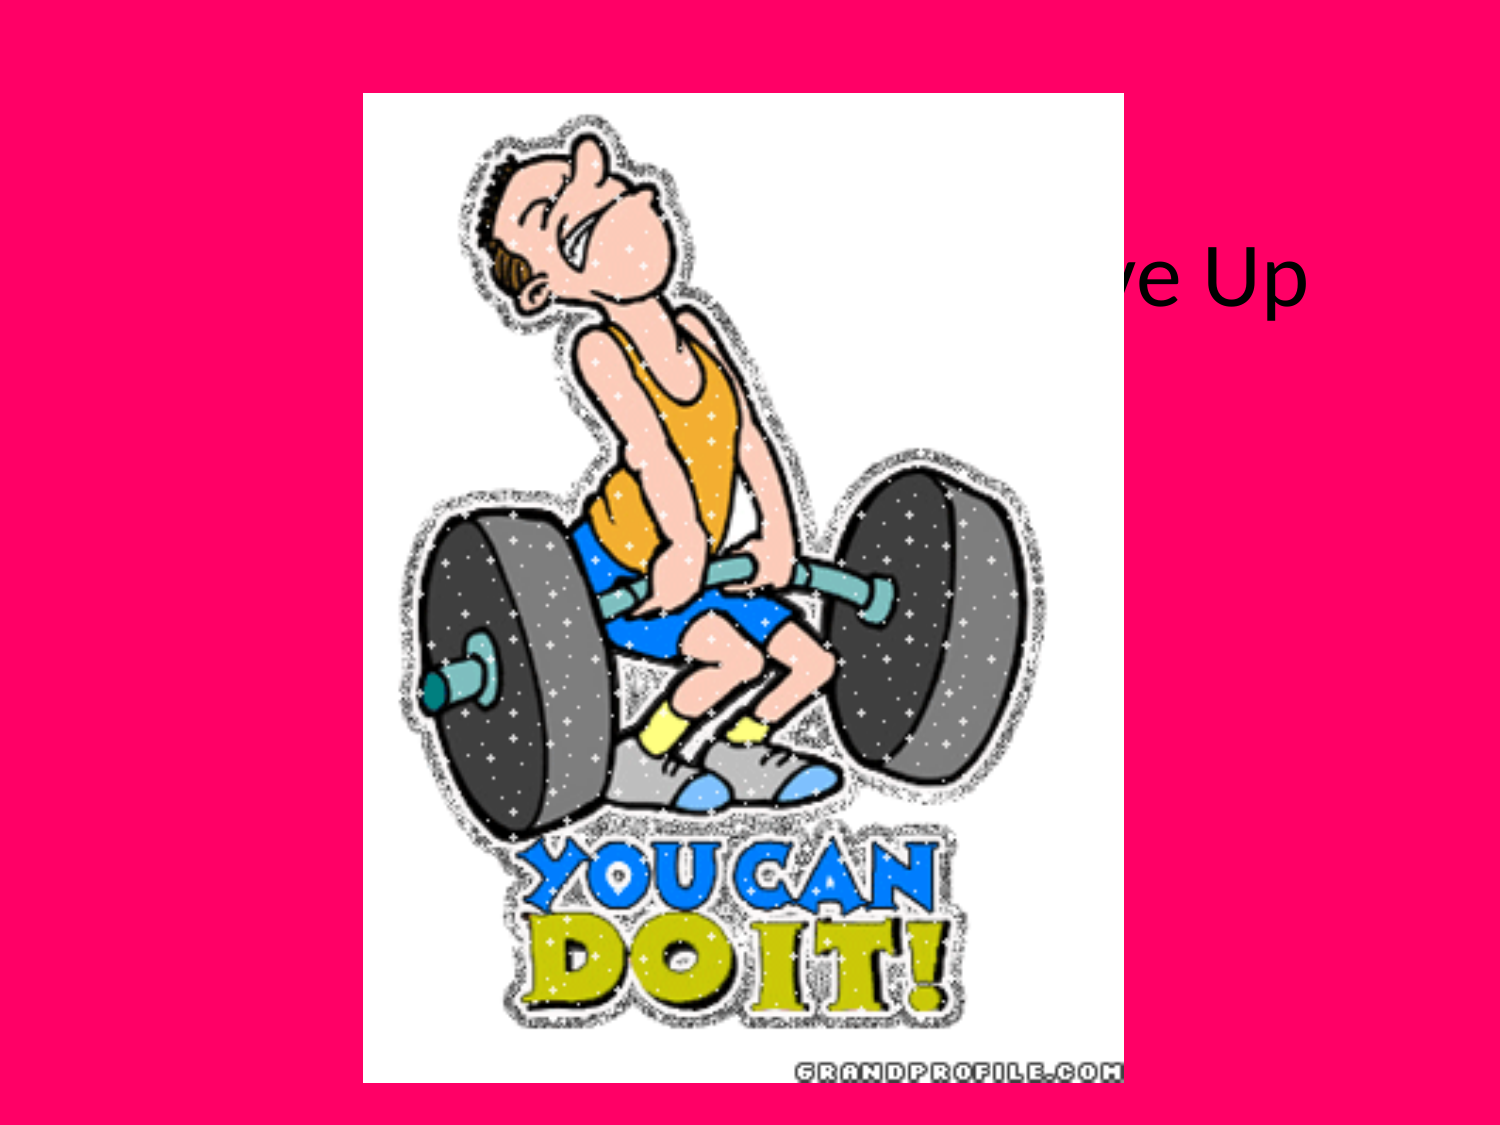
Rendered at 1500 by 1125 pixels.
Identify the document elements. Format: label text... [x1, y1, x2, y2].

picture [362, 93, 1124, 1083]
title Don’t Give Up [1128, 175, 1500, 364]
